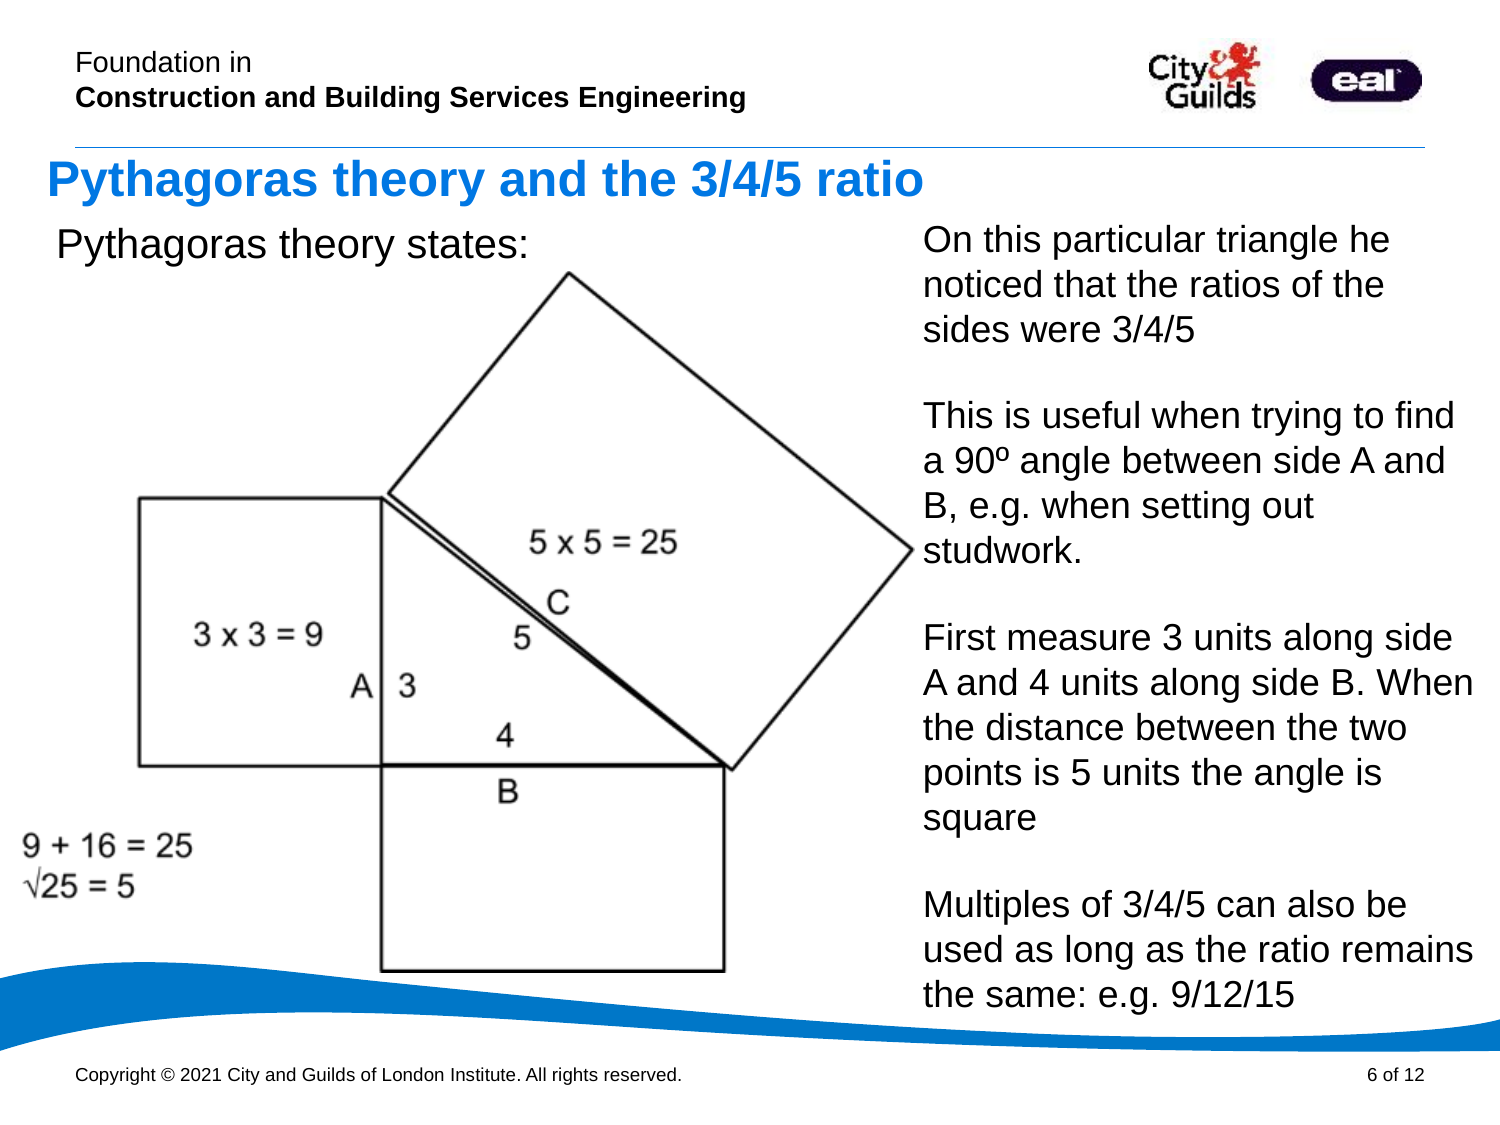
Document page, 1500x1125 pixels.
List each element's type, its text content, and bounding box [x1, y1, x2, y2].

list On this particular triangle he noticed that the ratios of the sides were 3/4/5 This is useful when trying to find a 90º angle between side A and B, e.g. when setting out studwork. First measure 3 units along side A and 4 units along side B. When the distance between the two points is 5 units the angle is square Multiples of 3/4/5 can also be used as long as the ratio remains the same: e.g. 9/12/15 [922, 214, 1479, 1031]
picture [1149, 38, 1422, 121]
title Pythagoras theory and the 3/4/5 ratio [46, 146, 1398, 210]
picture [1, 271, 915, 974]
